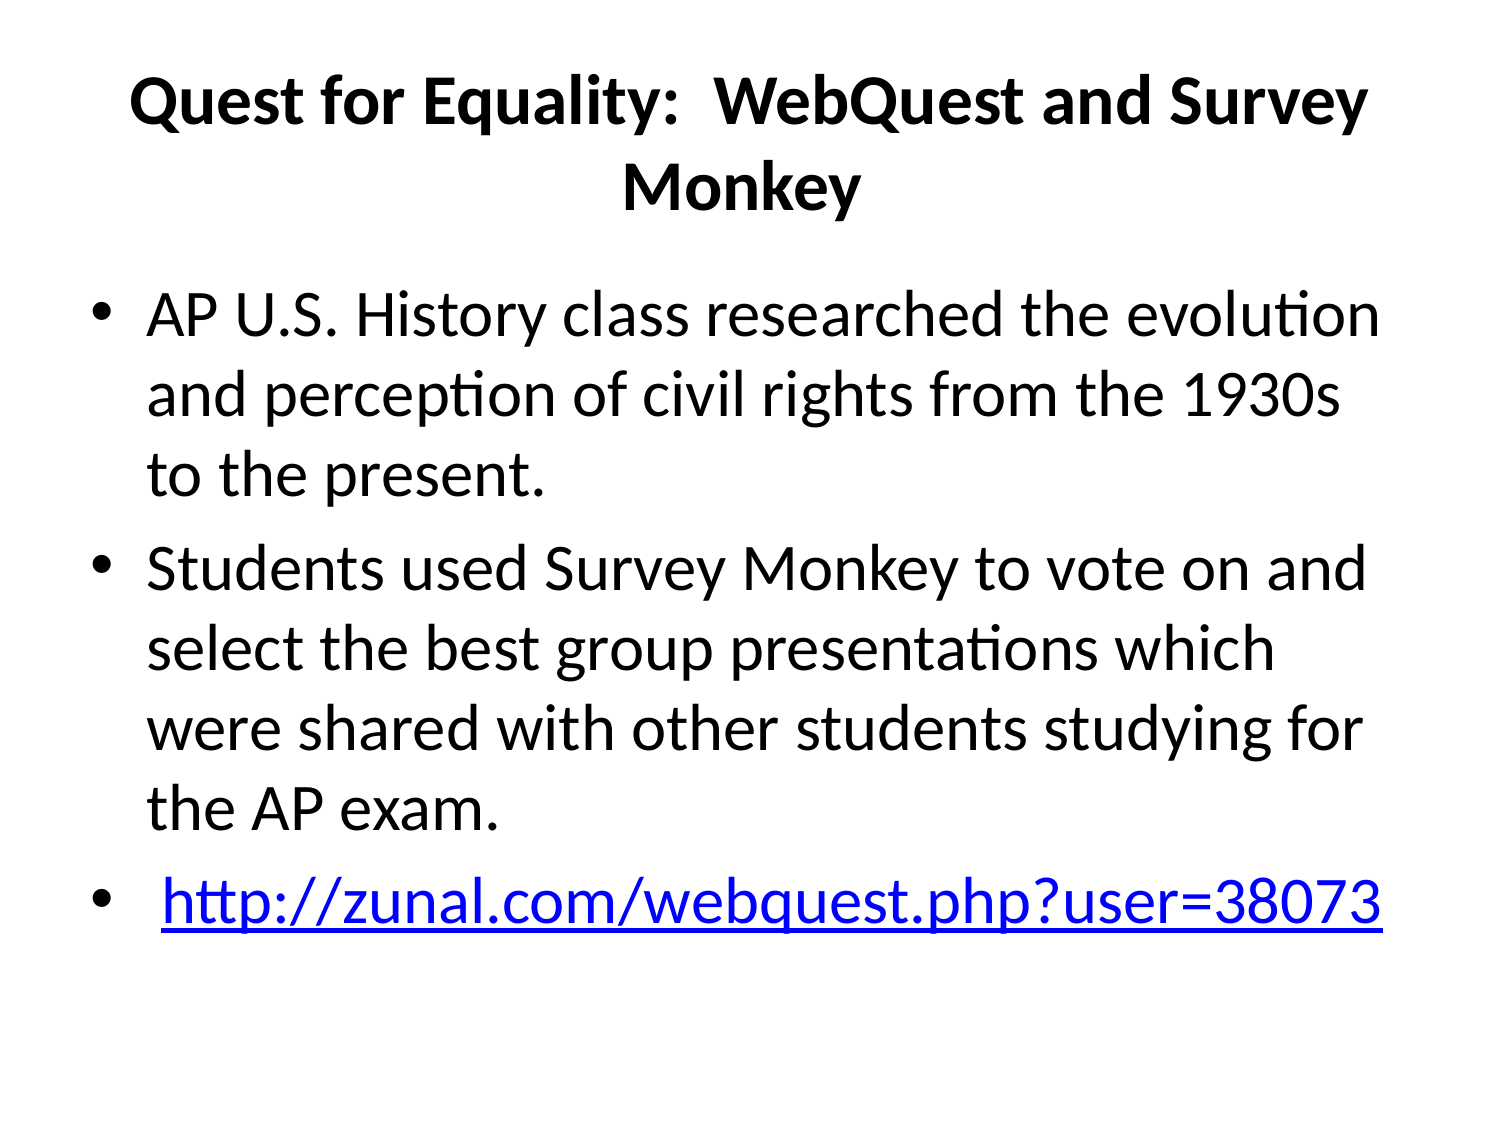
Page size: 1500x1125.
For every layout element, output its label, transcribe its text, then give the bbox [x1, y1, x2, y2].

title Quest for Equality: WebQuest and Survey Monkey [75, 45, 1425, 233]
list AP U.S. History class researched the evolution and perception of civil rights from the 1930s to the present. Students used Survey Monkey to vote on and select the best group presentations which were shared with other students studying for the AP exam. http://zunal.com/webquest.php?user=38073 [75, 262, 1425, 1005]
